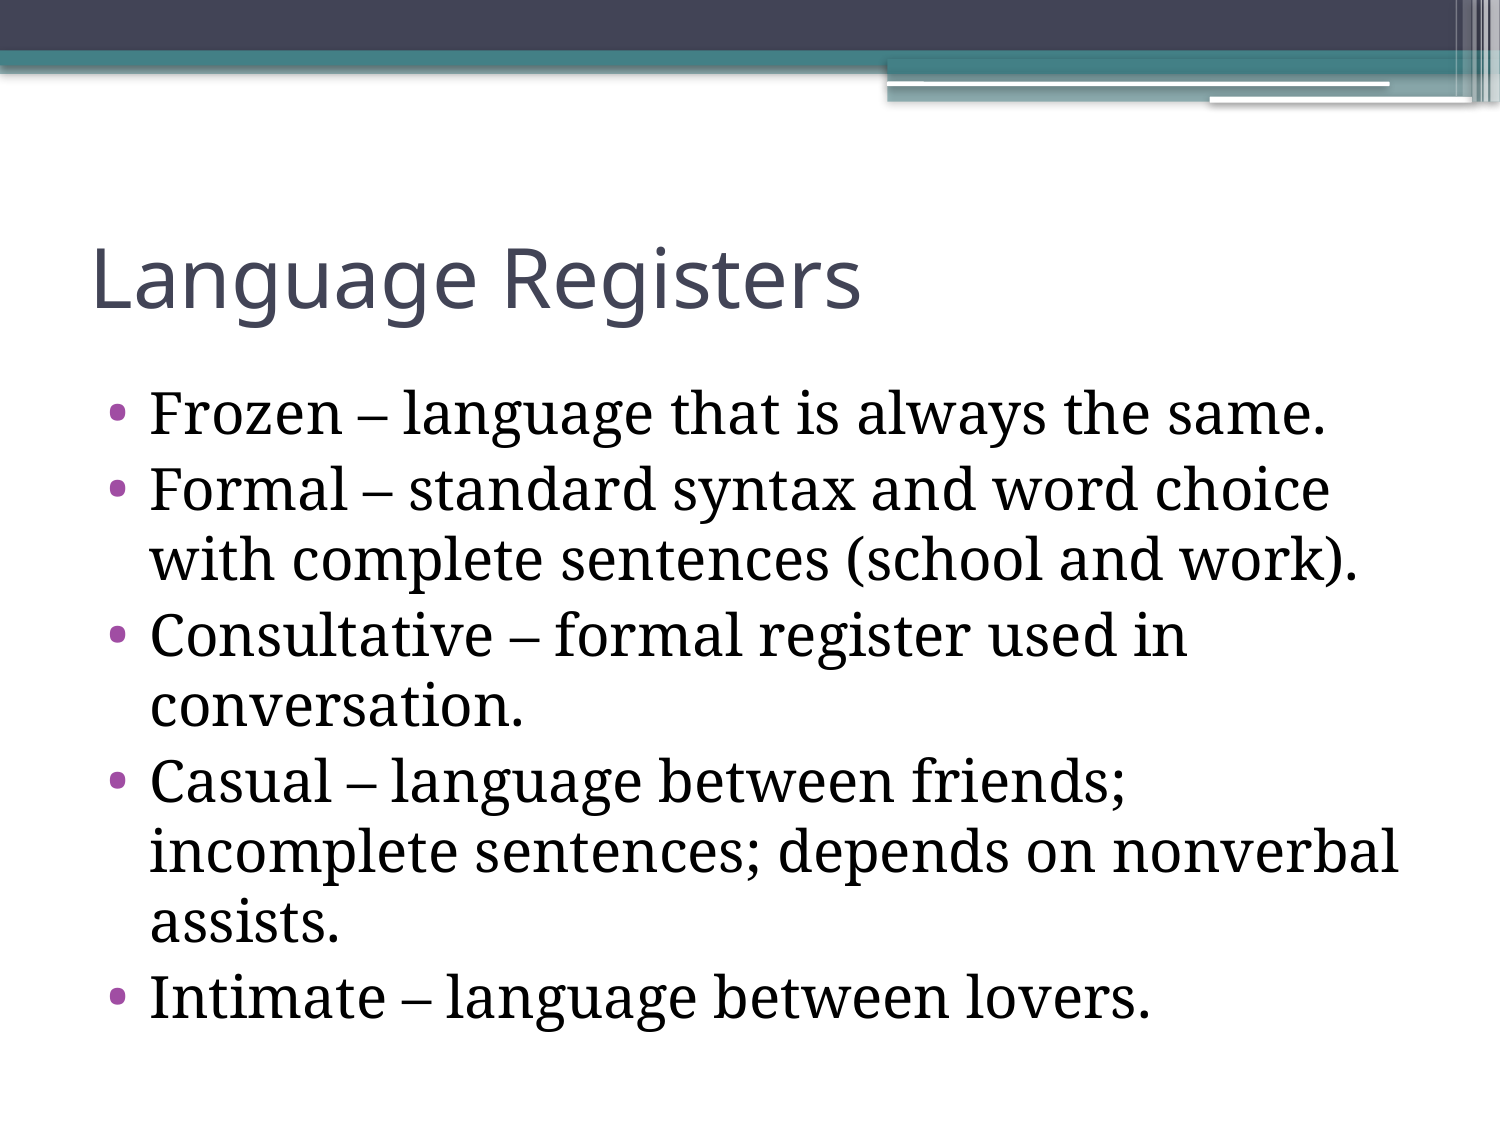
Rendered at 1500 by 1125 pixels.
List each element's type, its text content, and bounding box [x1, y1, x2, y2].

title Language Registers [75, 187, 1425, 363]
list Frozen – language that is always the same. Formal – standard syntax and word choice with complete sentences (school and work). Consultative – formal register used in conversation. Casual – language between friends; incomplete sentences; depends on nonverbal assists. Intimate – language between lovers. [75, 368, 1425, 1079]
